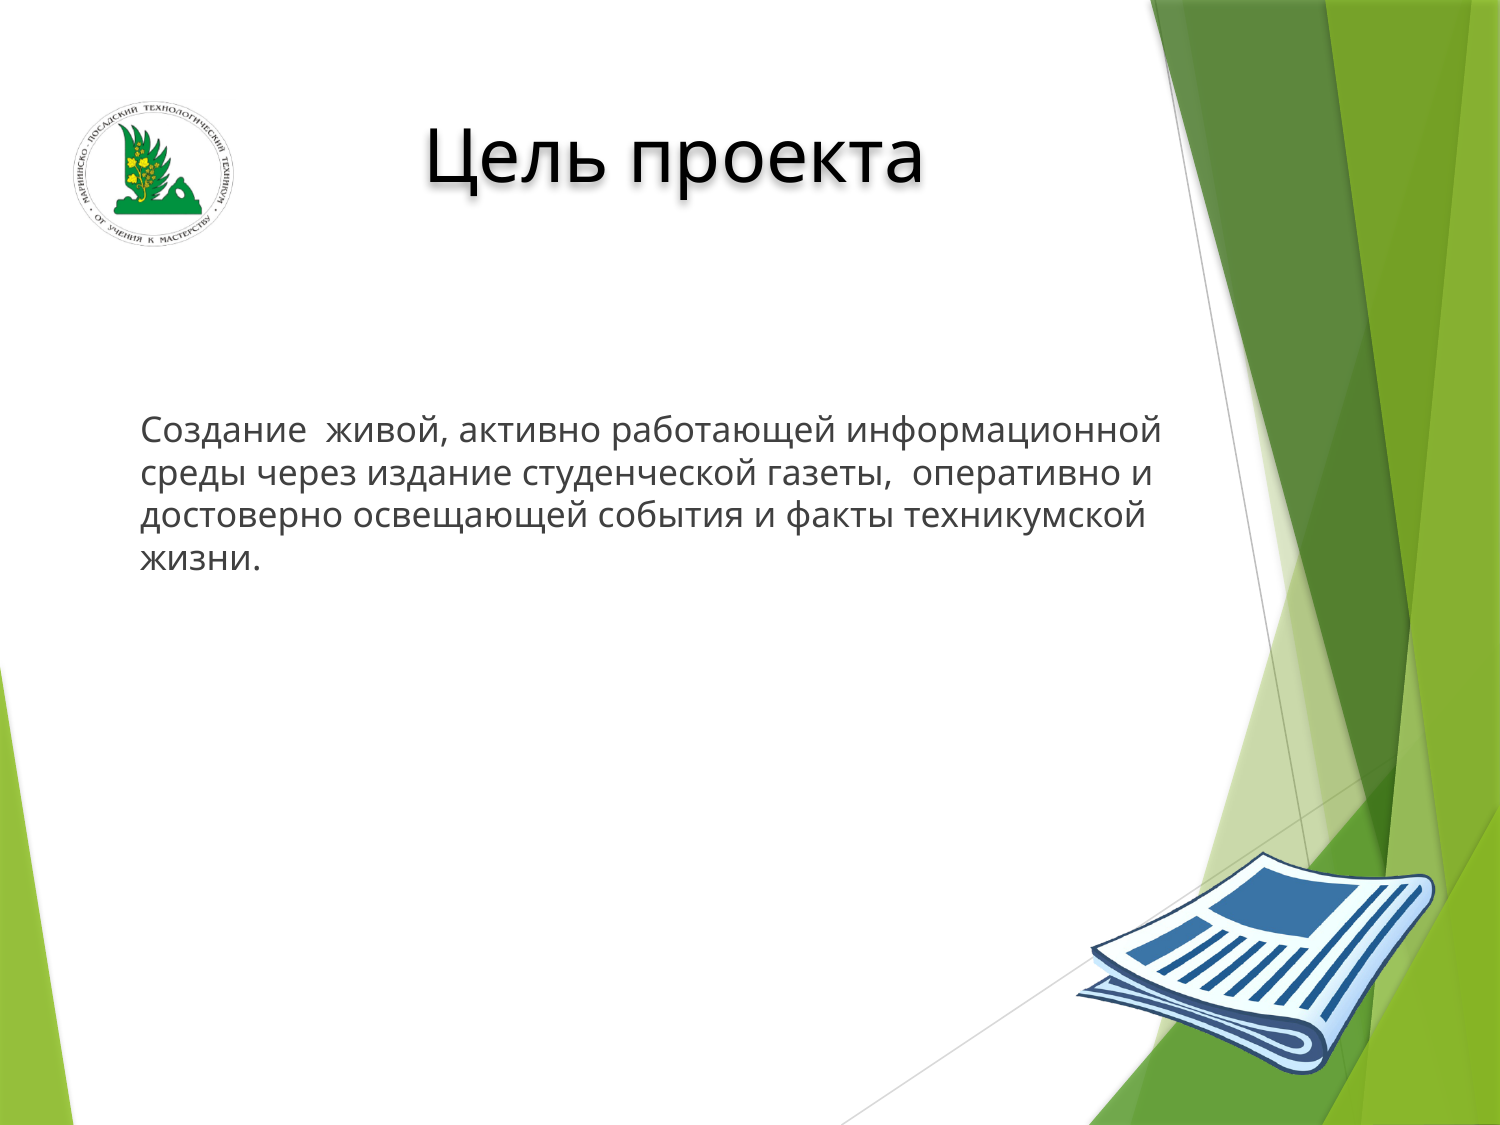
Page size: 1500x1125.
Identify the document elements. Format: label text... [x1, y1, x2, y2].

text_box Цель проекта [0, 99, 1350, 275]
picture [1074, 849, 1437, 1076]
list Создание живой, активно работающей информационной среды через издание студенческой газеты, оперативно и достоверно освещающей события и факты техникумской жизни. [125, 399, 1225, 863]
picture [68, 99, 237, 250]
